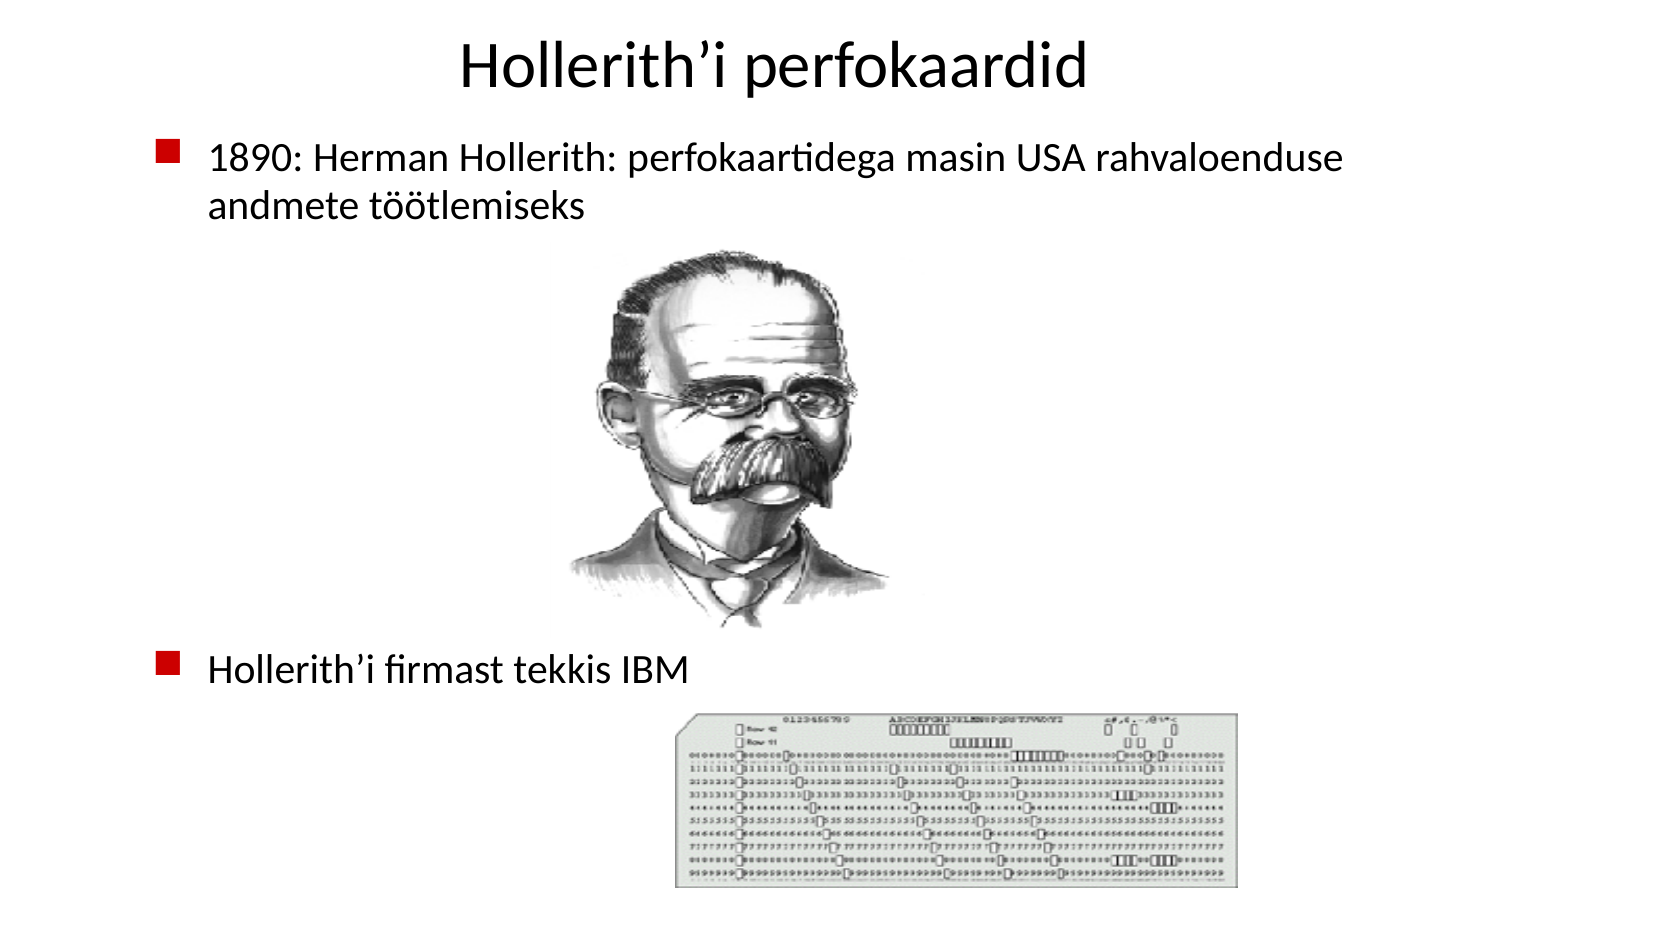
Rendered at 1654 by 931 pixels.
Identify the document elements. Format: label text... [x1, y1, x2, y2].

picture [549, 242, 925, 638]
list 1890: Herman Hollerith: perfokaartidega masin USA rahvaloenduse andmete töötlemiseks Hollerith’i firmast tekkis IBM [137, 125, 1425, 931]
picture [674, 712, 1238, 888]
title Hollerith’i perfokaardid [137, 0, 1413, 100]
